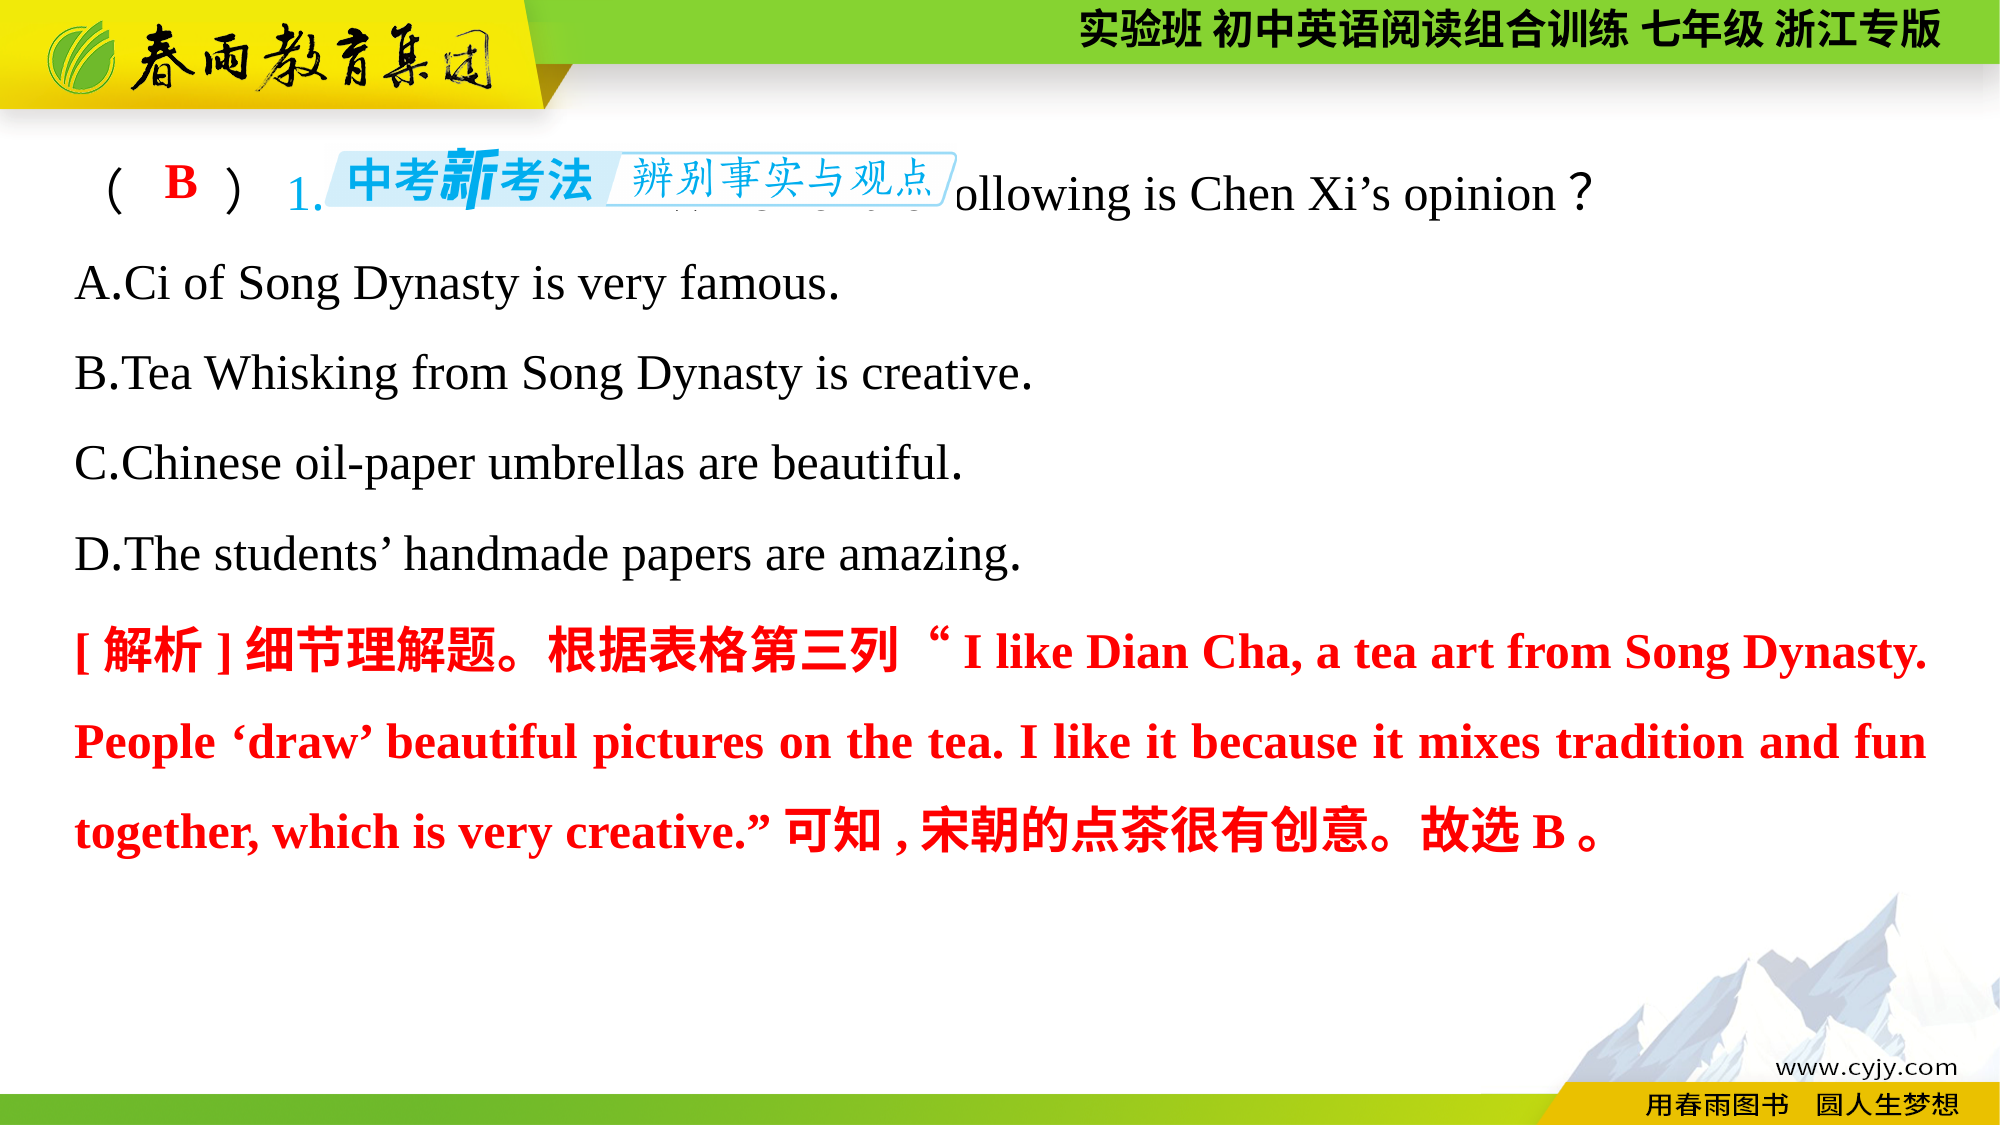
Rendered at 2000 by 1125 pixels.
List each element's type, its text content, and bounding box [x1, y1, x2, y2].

text_box B [149, 141, 213, 217]
picture [0, 0, 2000, 1125]
list （ ）1. Which of the following is Chen Xi’s opinion？ A.Ci of Song Dynasty is very famous. B.Tea Whisking from Song Dynasty is creative. C.Chinese oil-paper umbrellas are beautiful. D.The students’ handmade papers are amazing. [59, 122, 1944, 581]
text_box [解析]细节理解题。根据表格第三列“I like Dian Cha, a tea art from Song Dynasty. People ‘draw’ beautiful pictures on the tea. I like it because it mixes tradition and fun together, which is very creative.”可知,宋朝的点茶很有创意。故选B。 [59, 581, 1944, 867]
